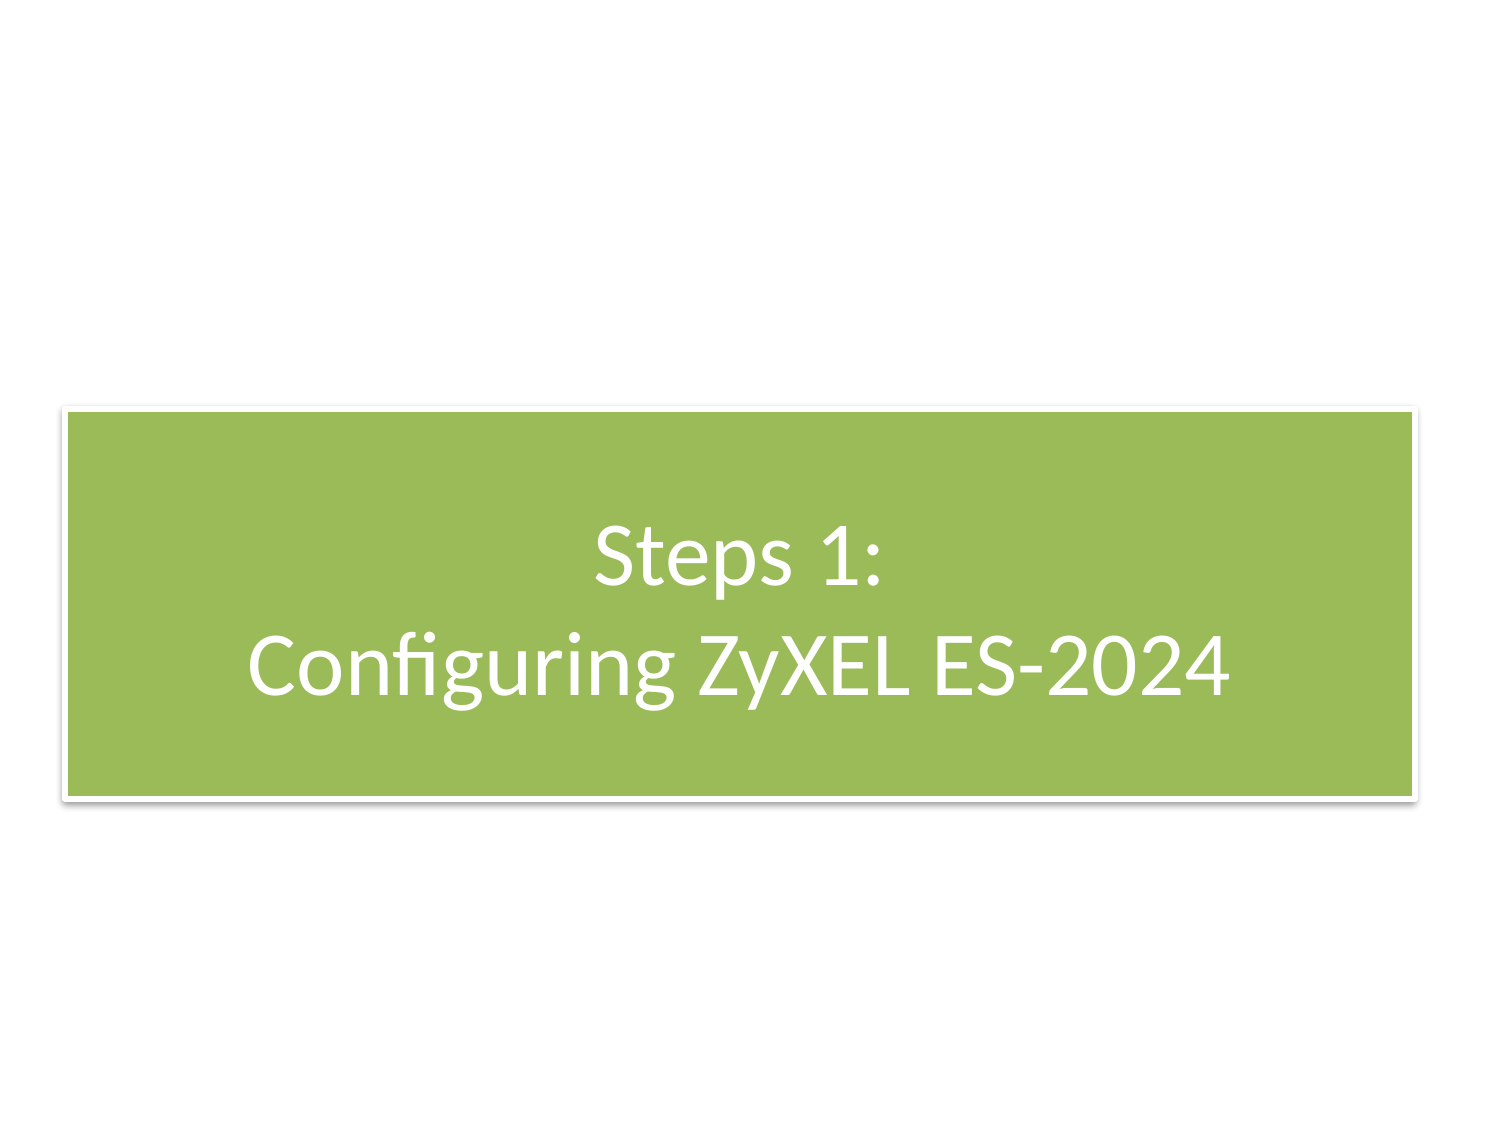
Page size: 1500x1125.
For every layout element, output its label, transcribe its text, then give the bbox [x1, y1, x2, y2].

title Steps 1: Configuring ZyXEL ES-2024 [62, 406, 1418, 802]
